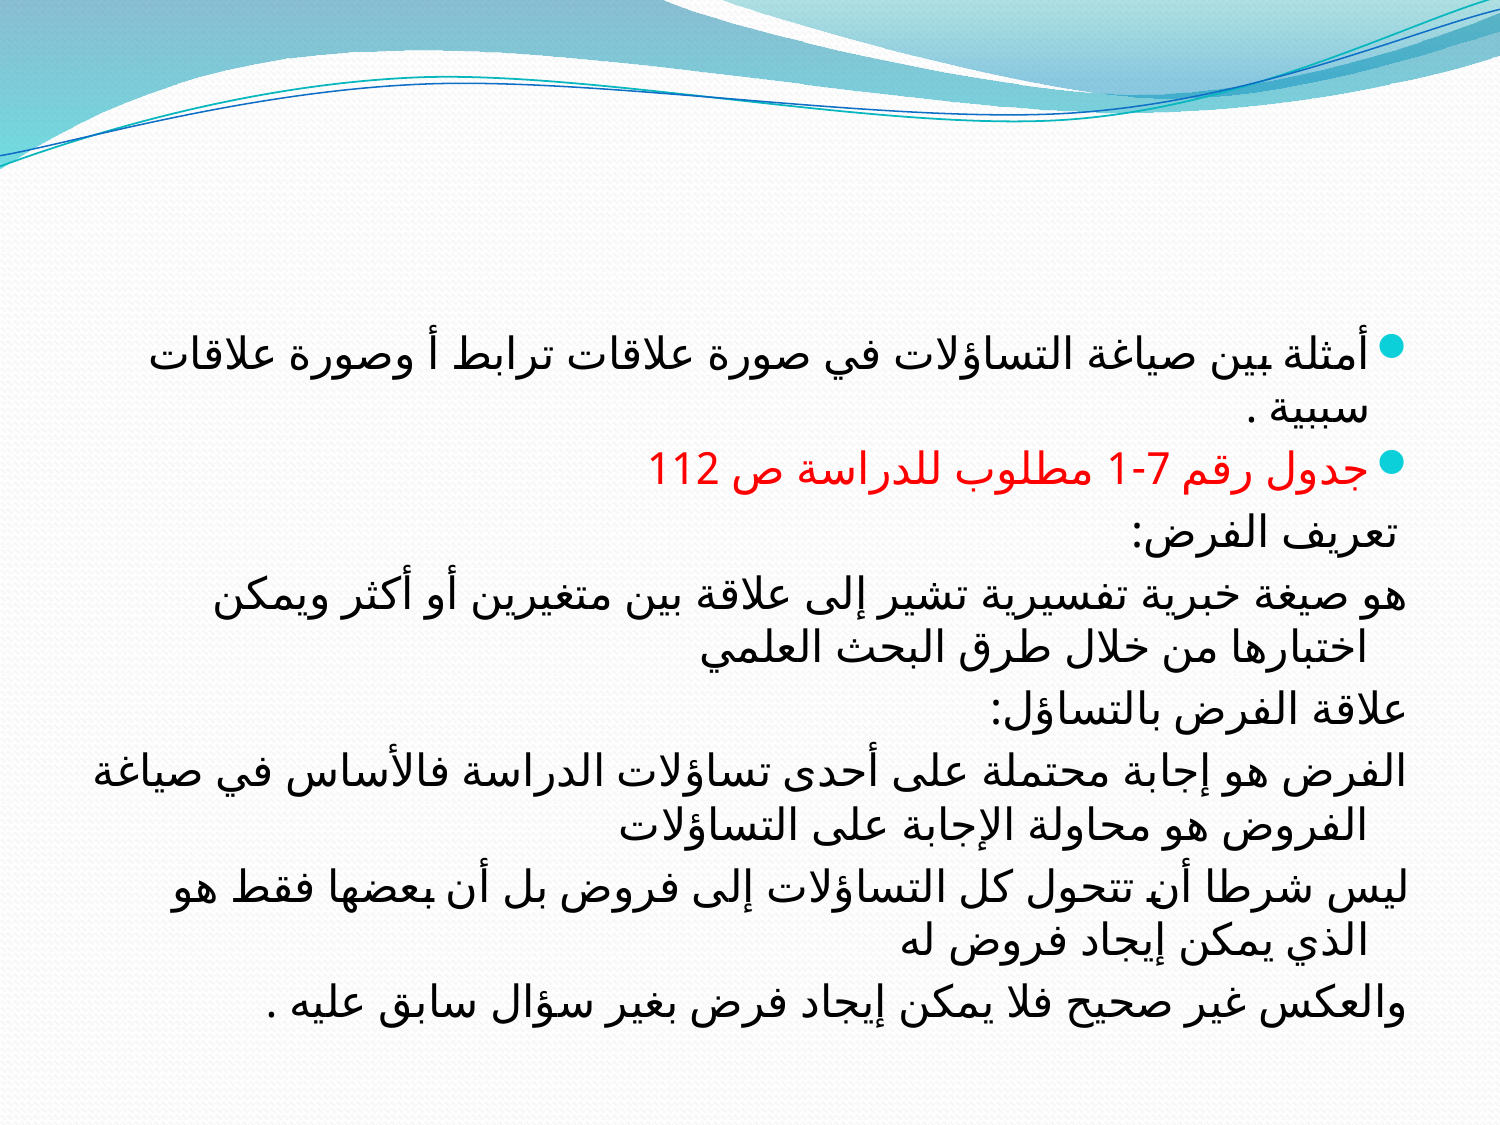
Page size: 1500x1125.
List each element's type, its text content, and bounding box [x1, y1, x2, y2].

list أمثلة بين صياغة التساؤلات في صورة علاقات ترابط أ وصورة علاقات سببية . جدول رقم 7-1 مطلوب للدراسة ص 112 تعريف الفرض: هو صيغة خبرية تفسيرية تشير إلى علاقة بين متغيرين أو أكثر ويمكن اختبارها من خلال طرق البحث العلمي علاقة الفرض بالتساؤل: الفرض هو إجابة محتملة على أحدى تساؤلات الدراسة فالأساس في صياغة الفروض هو محاولة الإجابة على التساؤلات ليس شرطا أن تتحول كل التساؤلات إلى فروض بل أن بعضها فقط هو الذي يمكن إيجاد فروض له والعكس غير صحيح فلا يمكن إيجاد فرض بغير سؤال سابق عليه . [75, 317, 1425, 1038]
